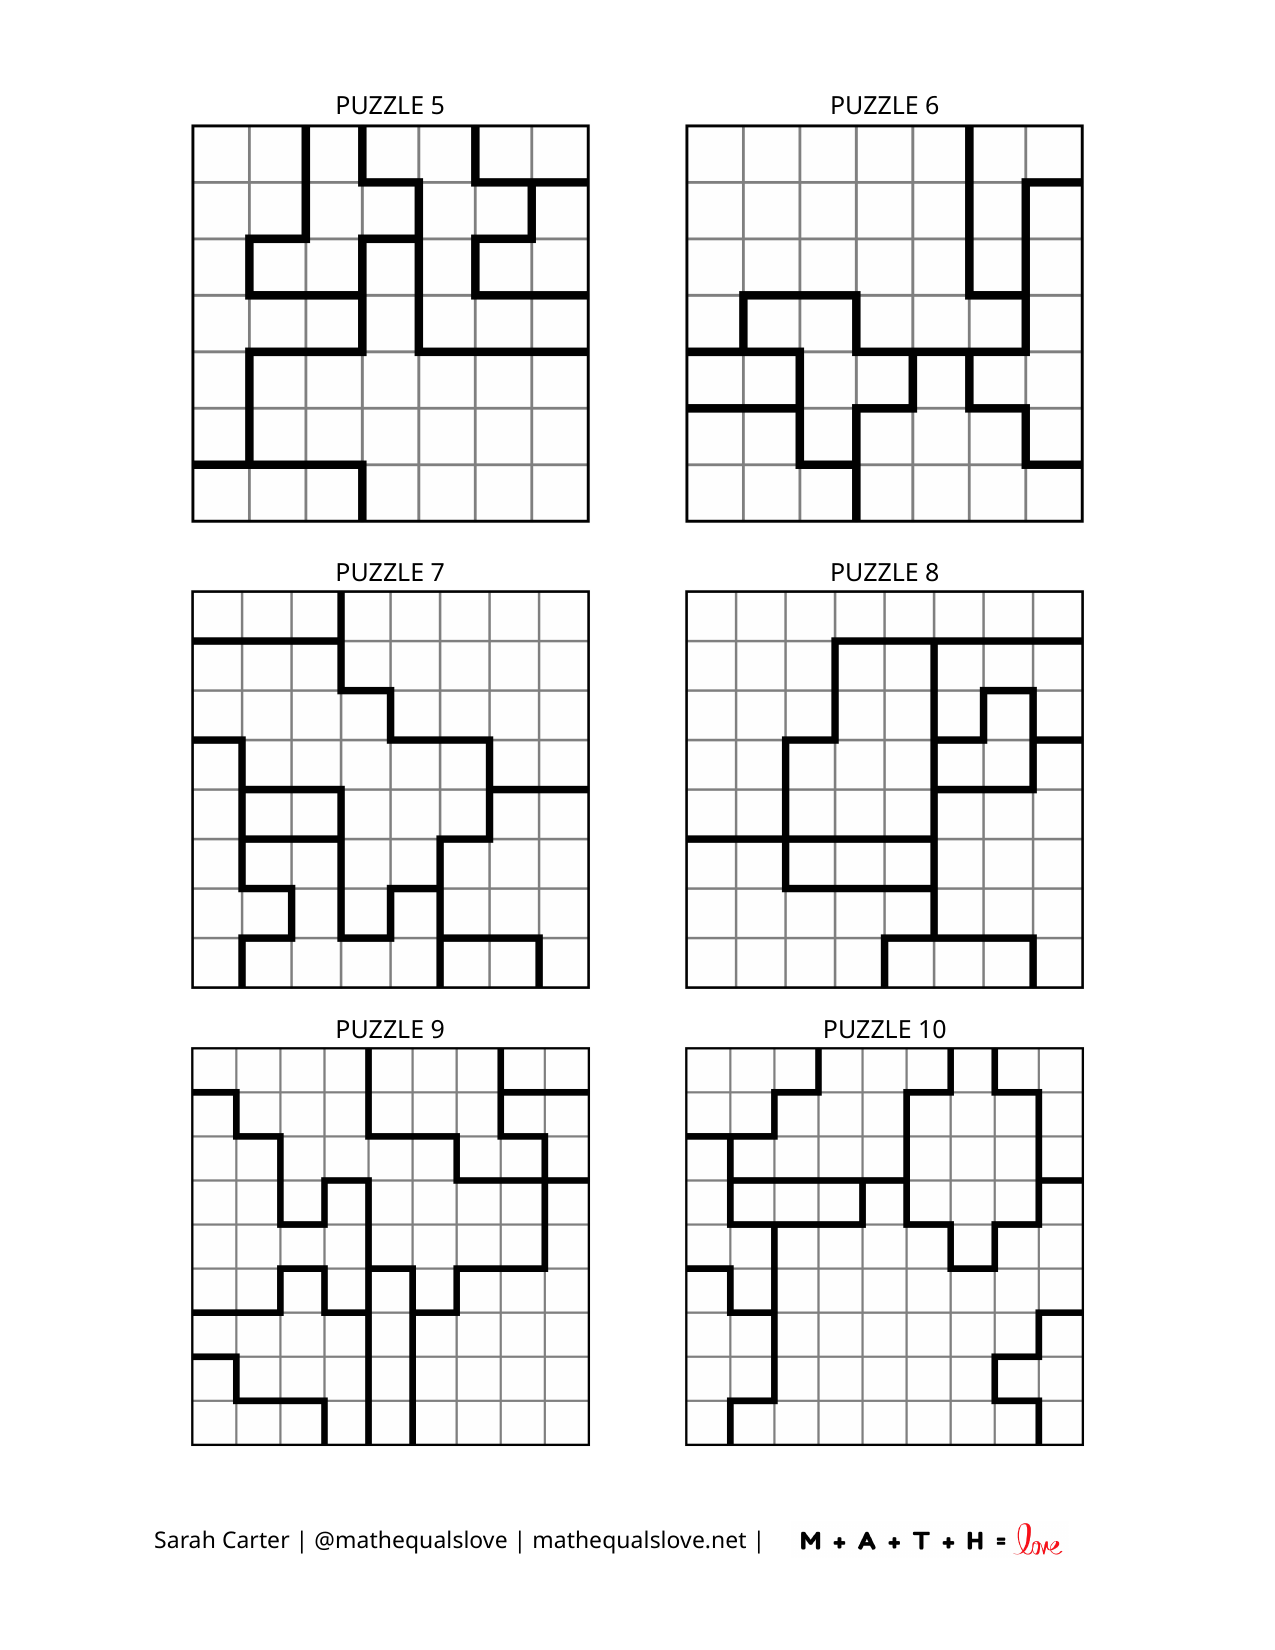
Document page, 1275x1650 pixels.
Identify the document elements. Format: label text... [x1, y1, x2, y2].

picture [791, 1520, 1069, 1559]
text_box Sarah Carter | @mathequalslove | mathequalslove.net | [139, 1518, 851, 1561]
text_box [189, 89, 1086, 1447]
